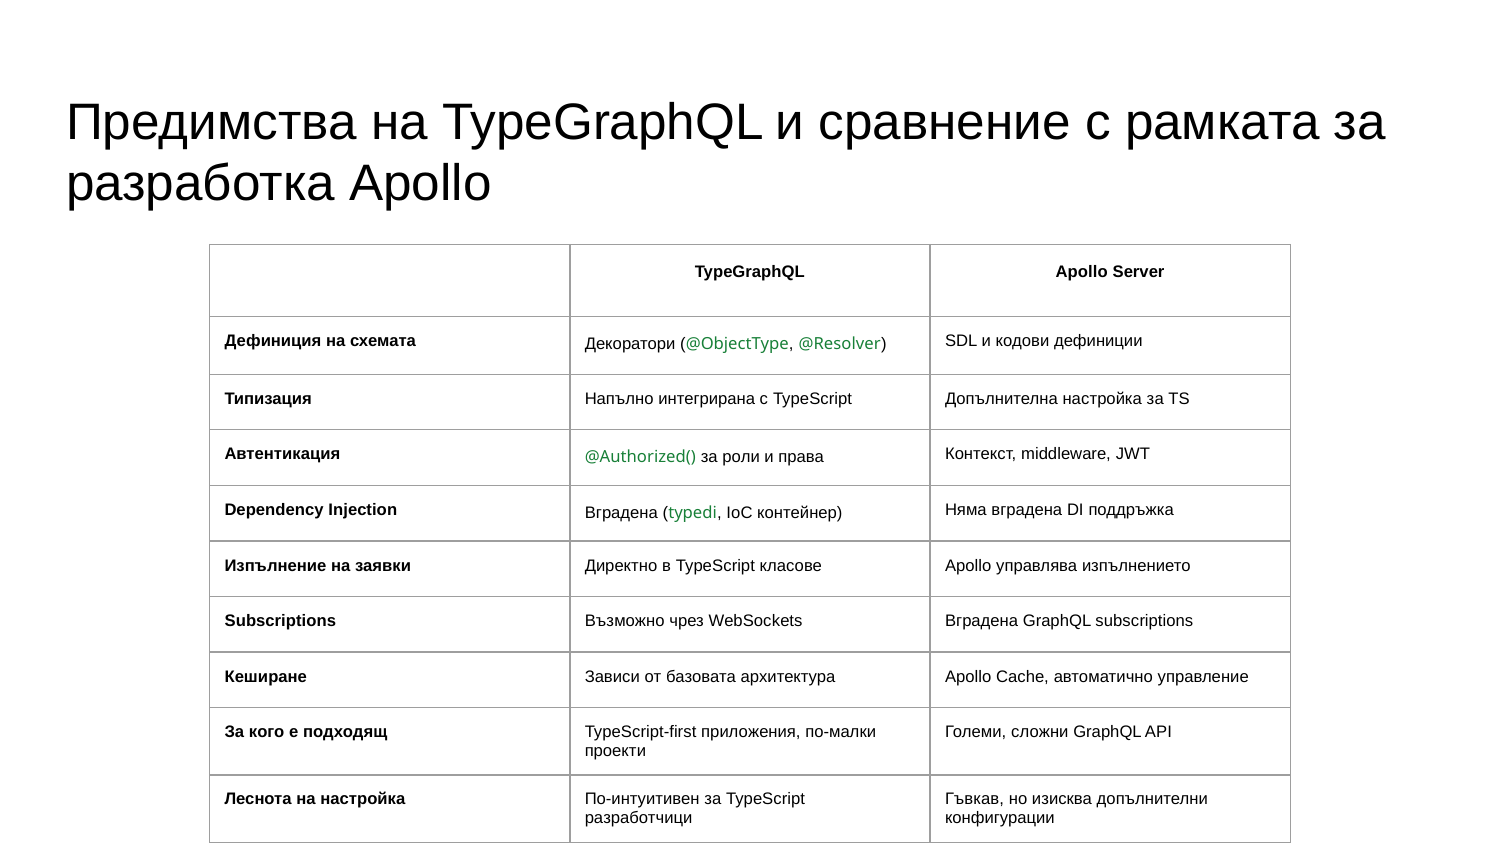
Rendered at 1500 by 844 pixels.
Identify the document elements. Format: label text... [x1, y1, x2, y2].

table_cell Гъвкав, но изисква допълнителни конфигурации [931, 776, 1290, 842]
table_cell За кого е подходящ [210, 708, 569, 774]
table_cell Няма вградена DI поддръжка [931, 486, 1290, 540]
title Предимства на TypeGraphQL и сравнение с рамката за разработка Apollo [51, 72, 1449, 226]
table_header Apollo Server [931, 245, 1290, 316]
table_cell Декоратори (@ObjectType, @Resolver) [571, 317, 929, 374]
table_cell Автентикация [210, 430, 569, 485]
table_cell Изпълнение на заявки [210, 542, 569, 596]
table_cell SDL и кодови дефиниции [931, 317, 1290, 374]
table_cell Dependency Injection [210, 486, 569, 540]
table_cell Контекст, middleware, JWT [931, 430, 1290, 485]
table_cell @Authorized() за роли и права [571, 430, 929, 485]
table_cell По-интуитивен за TypeScript разработчици [571, 776, 929, 842]
table_cell Дефиниция на схемата [210, 317, 569, 374]
table_header [210, 245, 569, 316]
table_cell Кеширане [210, 653, 569, 707]
table_cell Леснота на настройка [210, 776, 569, 842]
table_cell Директно в TypeScript класове [571, 542, 929, 596]
table_cell Зависи от базовата архитектура [571, 653, 929, 707]
table_cell Вградена GraphQL subscriptions [931, 597, 1290, 651]
table_cell Вградена (typedi, IoC контейнер) [571, 486, 929, 540]
table_cell Допълнителна настройка за TS [931, 375, 1290, 429]
table_header TypeGraphQL [571, 245, 929, 316]
table_cell TypeScript-first приложения, по-малки проекти [571, 708, 929, 774]
table_cell Големи, сложни GraphQL API [931, 708, 1290, 774]
table_cell Напълно интегрирана с TypeScript [571, 375, 929, 429]
table_cell Apollo управлява изпълнението [931, 542, 1290, 596]
table_cell Типизация [210, 375, 569, 429]
table_cell Subscriptions [210, 597, 569, 651]
table_cell Възможно чрез WebSockets [571, 597, 929, 651]
table_cell Apollo Cache, автоматично управление [931, 653, 1290, 707]
